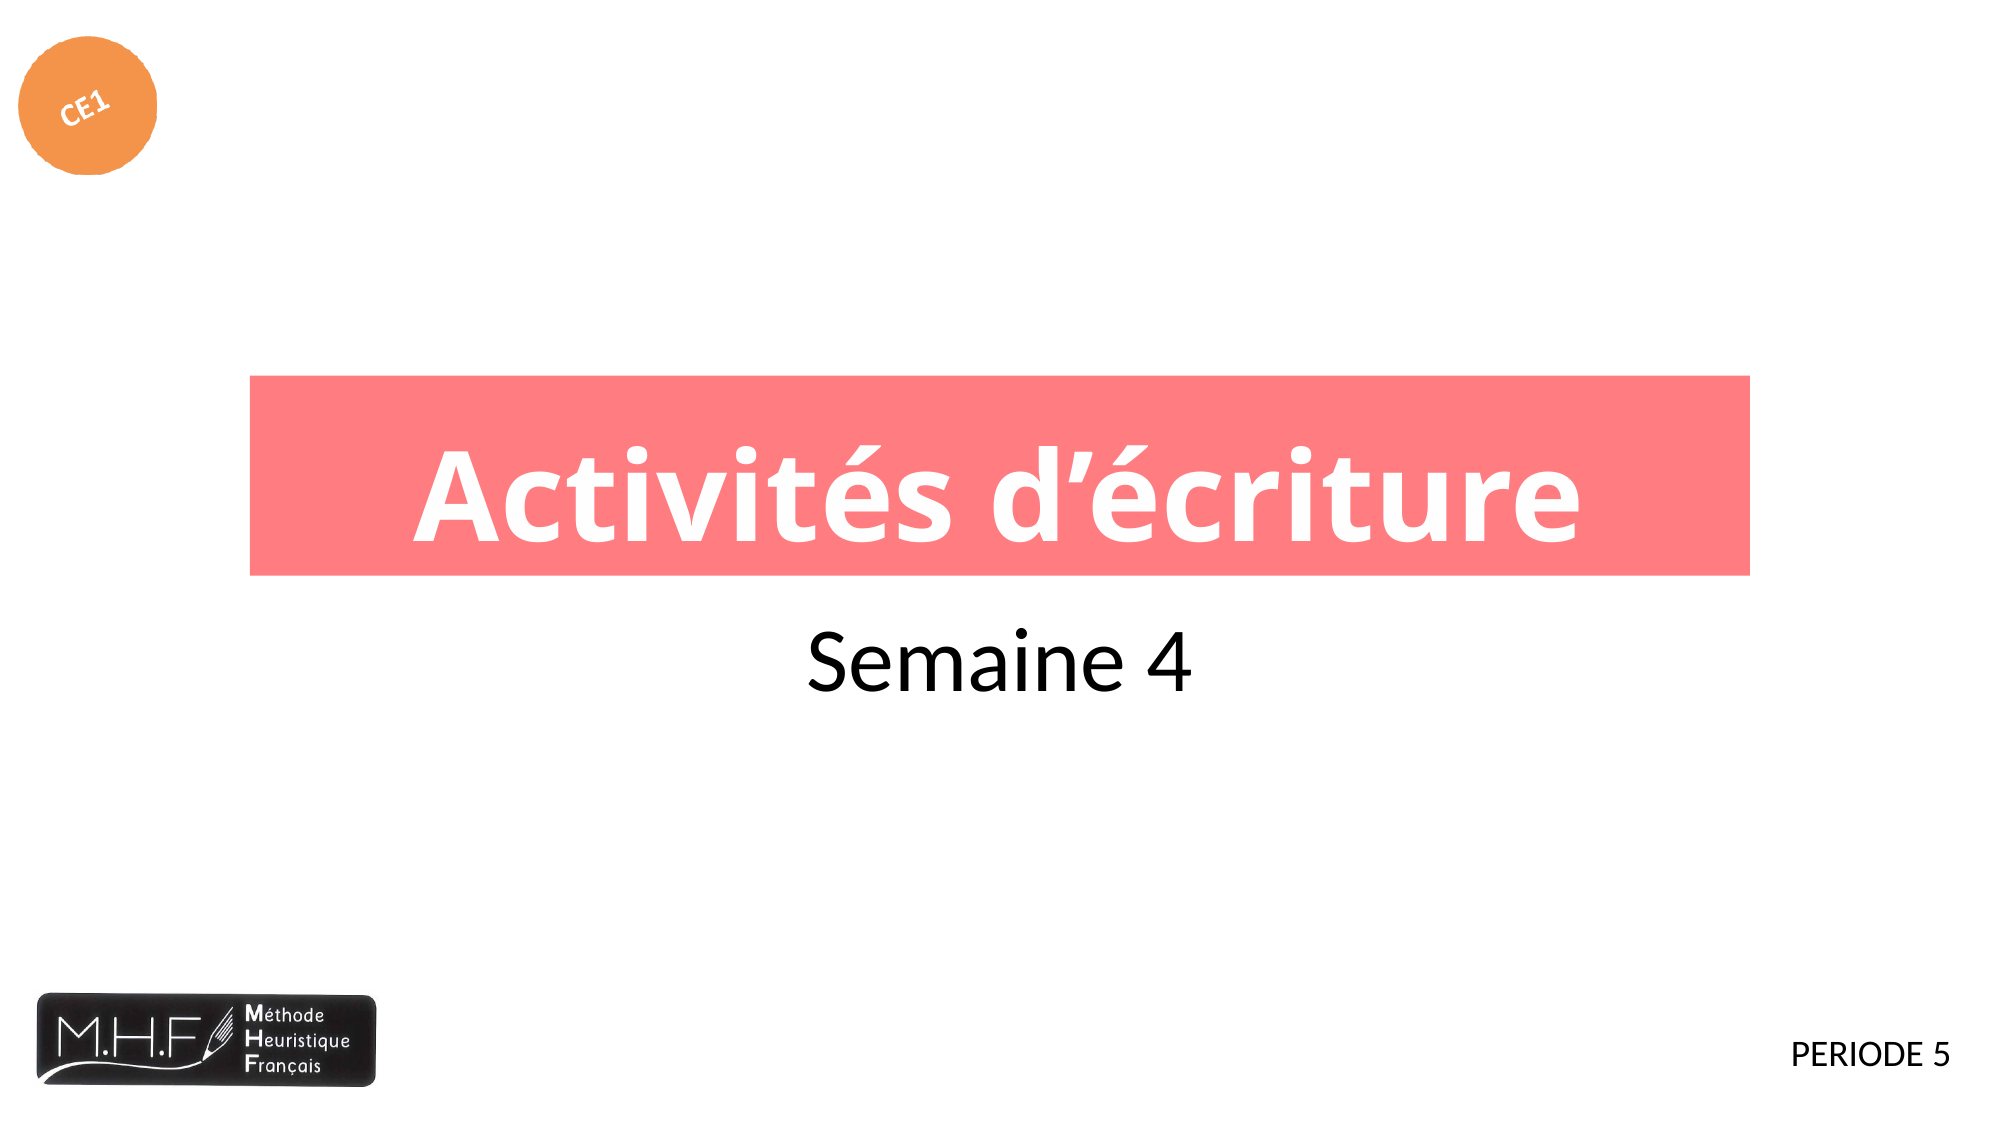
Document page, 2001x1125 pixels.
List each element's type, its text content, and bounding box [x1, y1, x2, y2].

text_box PERIODE 5 [1362, 1021, 1967, 1082]
title Activités d’écriture [249, 375, 1750, 576]
picture [18, 36, 157, 175]
subtitle Semaine 4 [249, 604, 1750, 877]
picture [33, 990, 379, 1089]
